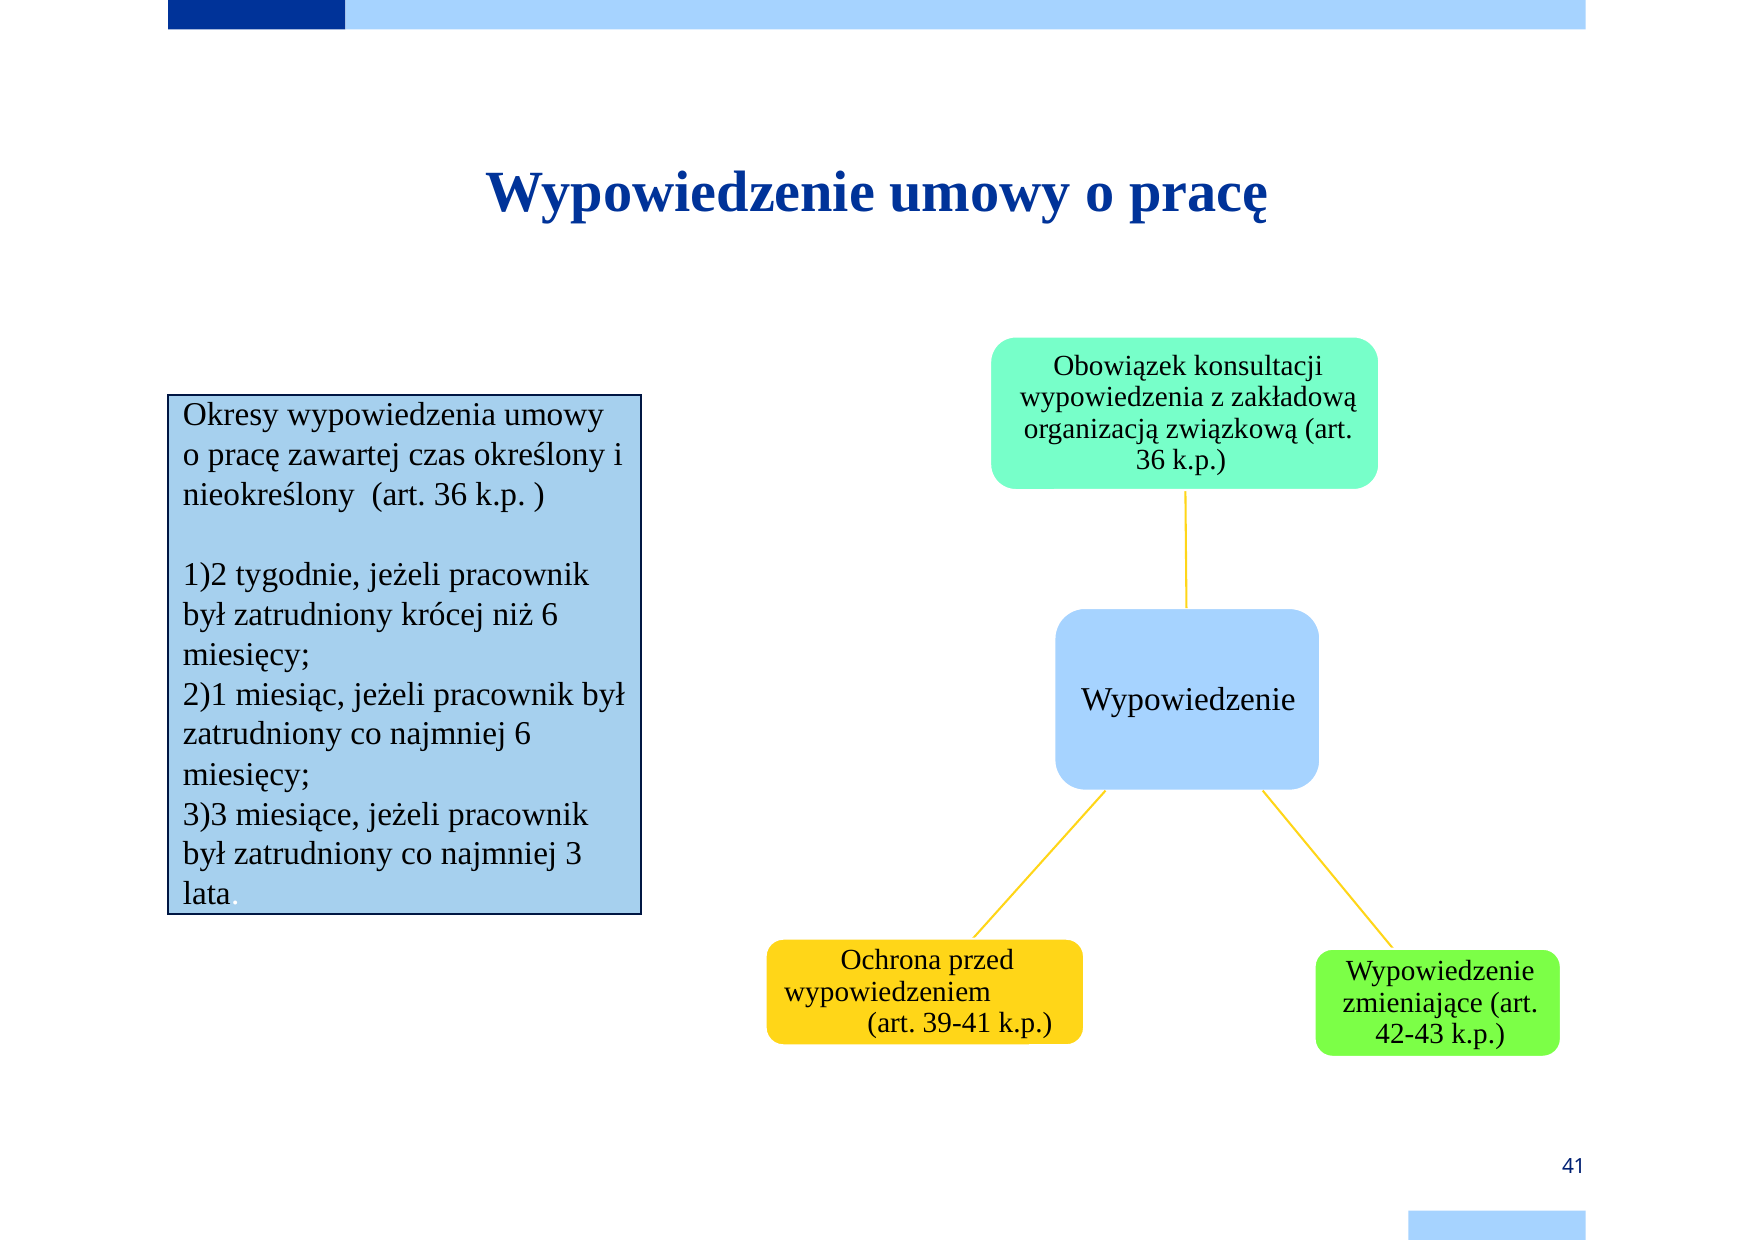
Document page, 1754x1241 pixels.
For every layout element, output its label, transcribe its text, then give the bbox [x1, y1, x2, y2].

slide_number 41 [1408, 1151, 1586, 1182]
title Wypowiedzenie umowy o pracę [168, 147, 1586, 324]
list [168, 324, 1586, 1093]
